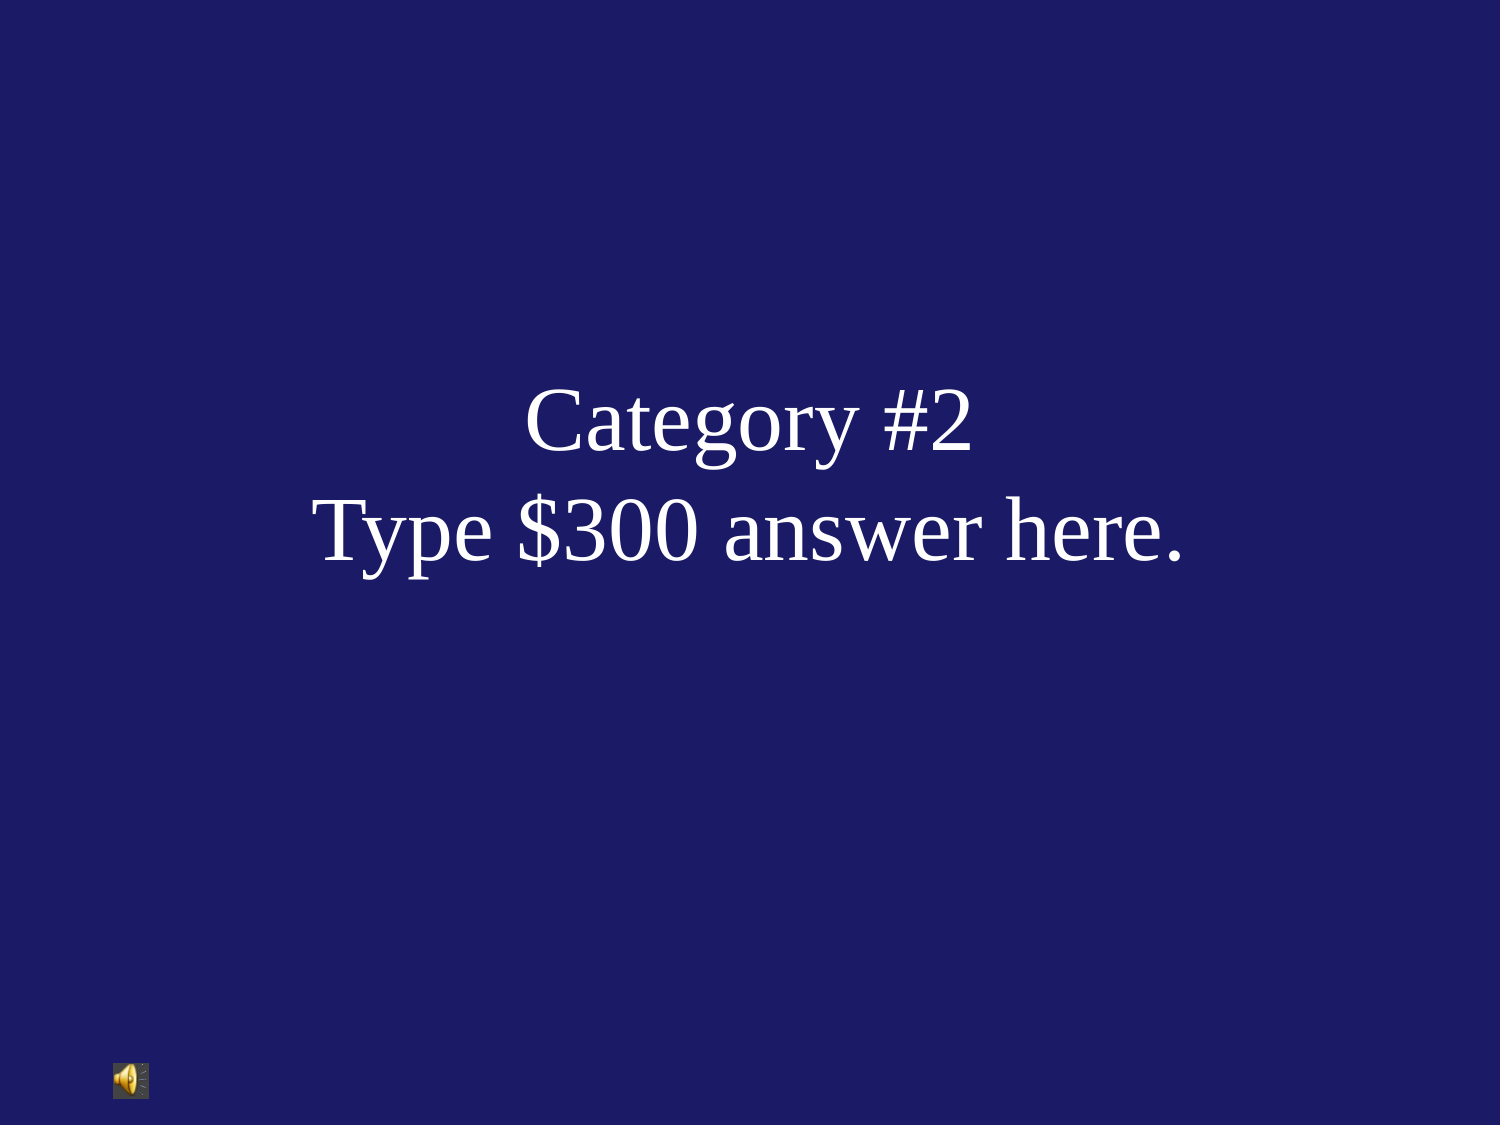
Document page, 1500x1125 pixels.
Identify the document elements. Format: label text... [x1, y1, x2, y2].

title Category #2 Type $300 answer here. [112, 374, 1388, 563]
picture [112, 1062, 151, 1101]
